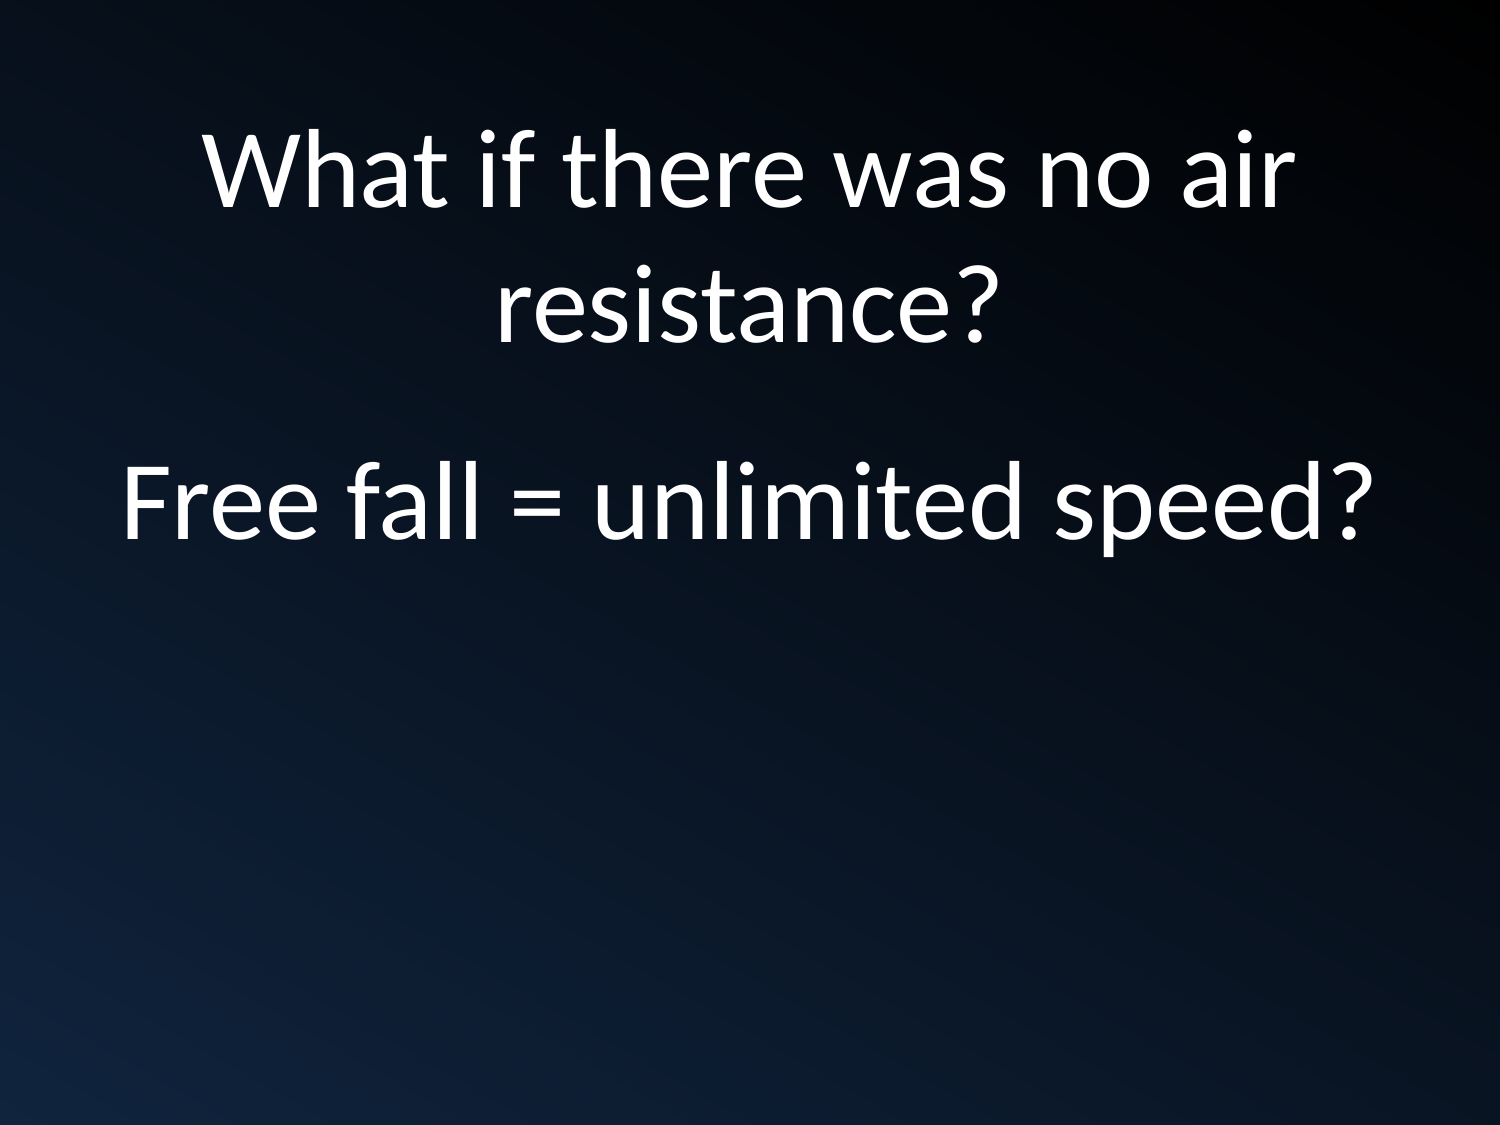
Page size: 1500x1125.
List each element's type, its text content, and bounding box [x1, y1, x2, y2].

text_box What if there was no air resistance? Free fall = unlimited speed? [87, 87, 1413, 570]
